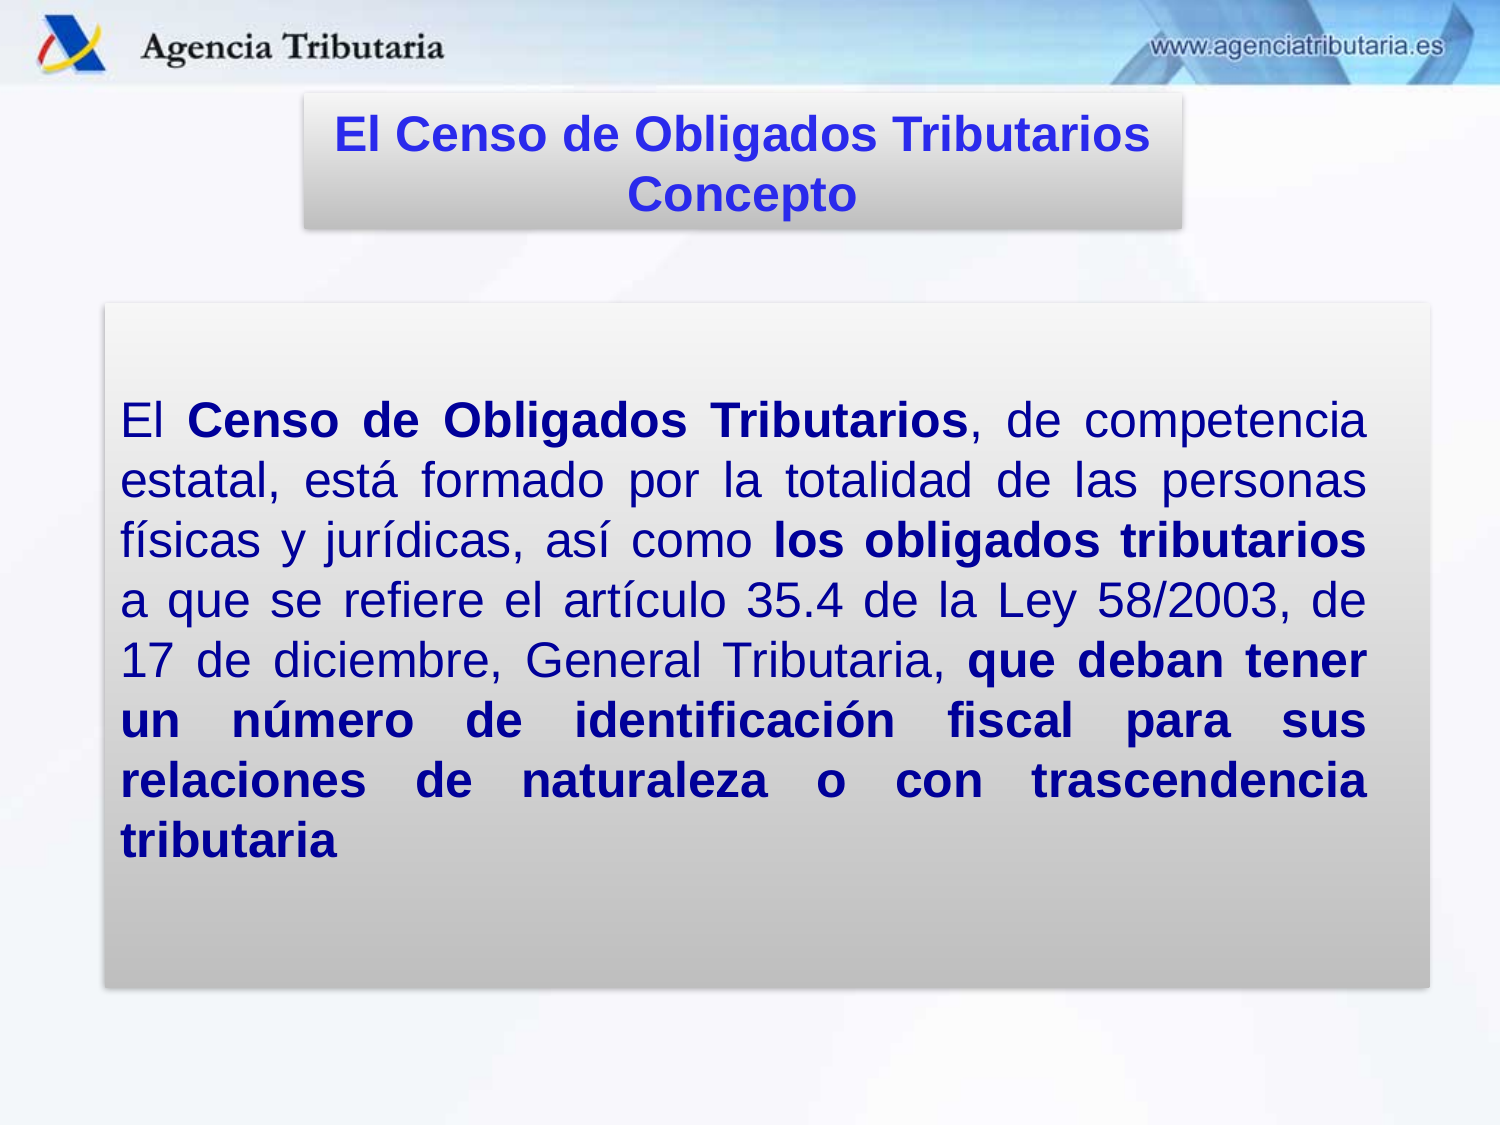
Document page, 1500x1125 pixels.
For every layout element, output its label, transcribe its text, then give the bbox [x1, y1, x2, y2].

text_box El Censo de Obligados Tributarios Concepto [304, 93, 1182, 229]
picture [0, 0, 1500, 1125]
text_box El Censo de Obligados Tributarios, de competencia estatal, está formado por la totalidad de las personas físicas y jurídicas, así como los obligados tributarios a que se refiere el artículo 35.4 de la Ley 58/2003, de 17 de diciembre, General Tributaria, que deban tener un número de identificación fiscal para sus relaciones de naturaleza o con trascendencia tributaria [105, 320, 1383, 876]
text_box [105, 303, 1430, 988]
